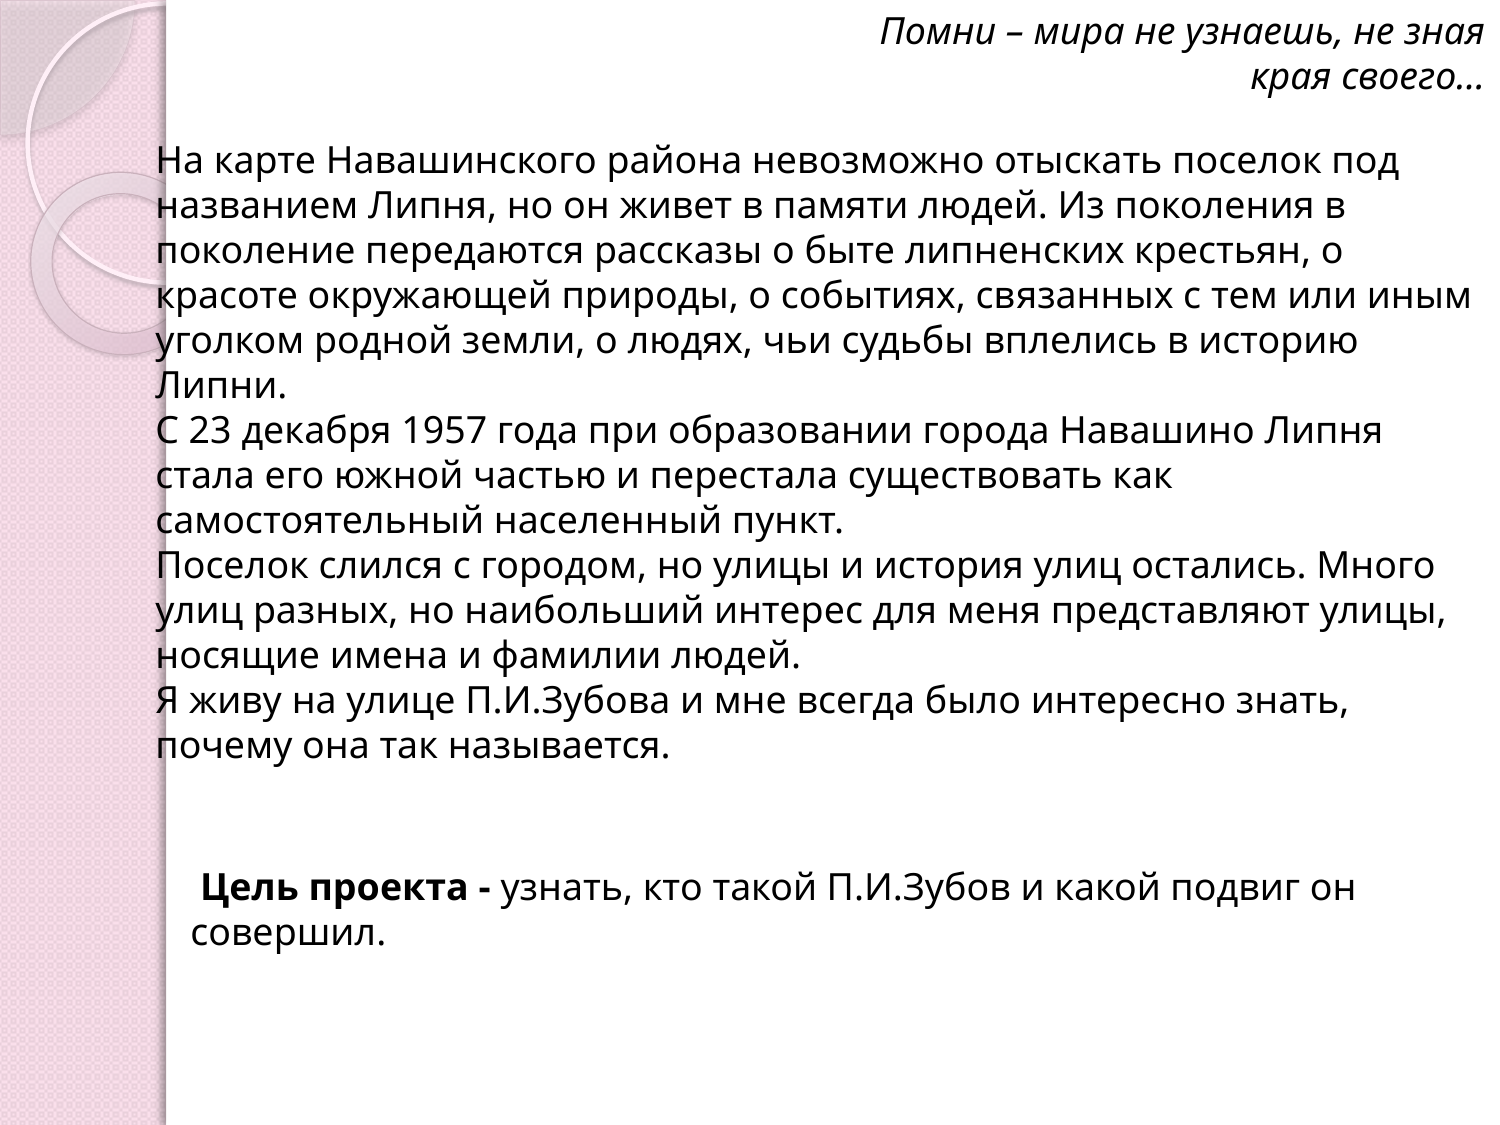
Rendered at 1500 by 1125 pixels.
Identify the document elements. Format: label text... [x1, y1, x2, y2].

text_box На карте Навашинского района невозможно отыскать поселок под названием Липня, но он живет в памяти людей. Из поколения в поколение передаются рассказы о быте липненских крестьян, о красоте окружающей природы, о событиях, связанных с тем или иным уголком родной земли, о людях, чьи судьбы вплелись в историю Липни. С 23 декабря 1957 года при образовании города Навашино Липня стала его южной частью и перестала существовать как самостоятельный населенный пункт. Поселок слился с городом, но улицы и история улиц остались. Много улиц разных, но наибольший интерес для меня представляют улицы, носящие имена и фамилии людей. Я живу на улице П.И.Зубова и мне всегда было интересно знать, почему она так называется. [140, 128, 1500, 819]
text_box Помни – мира не узнаешь, не зная края своего… [820, 0, 1500, 128]
text_box Цель проекта - узнать, кто такой П.И.Зубов и какой подвиг он совершил. [175, 855, 1430, 961]
